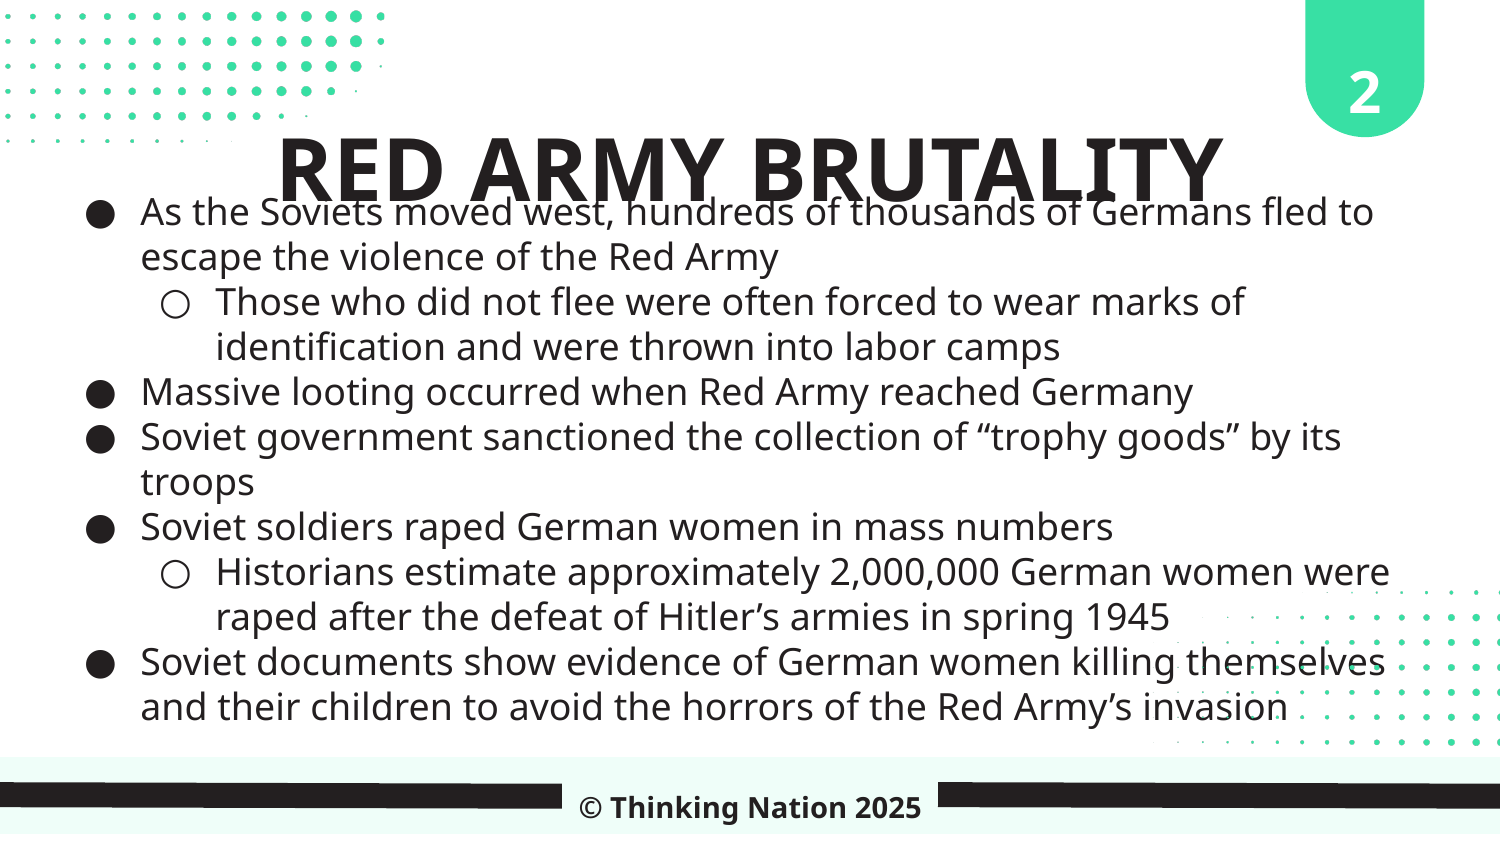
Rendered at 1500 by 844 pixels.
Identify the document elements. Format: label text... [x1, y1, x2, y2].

text_box RED ARMY BRUTALITY [209, 71, 1291, 219]
text_box As the Soviets moved west, hundreds of thousands of Germans fled to escape the violence of the Red Army Those who did not flee were often forced to wear marks of identification and were thrown into labor camps Massive looting occurred when Red Army reached Germany Soviet government sanctioned the collection of “trophy goods” by its troops Soviet soldiers raped German women in mass numbers Historians estimate approximately 2,000,000 German women were raped after the defeat of Hitler’s armies in spring 1945 Soviet documents show evidence of German women killing themselves and their children to avoid the horrors of the Red Army’s invasion [65, 187, 1429, 728]
text_box [1128, 590, 1500, 755]
text_box [0, 0, 385, 144]
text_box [1300, 0, 1430, 138]
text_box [0, 756, 1500, 835]
